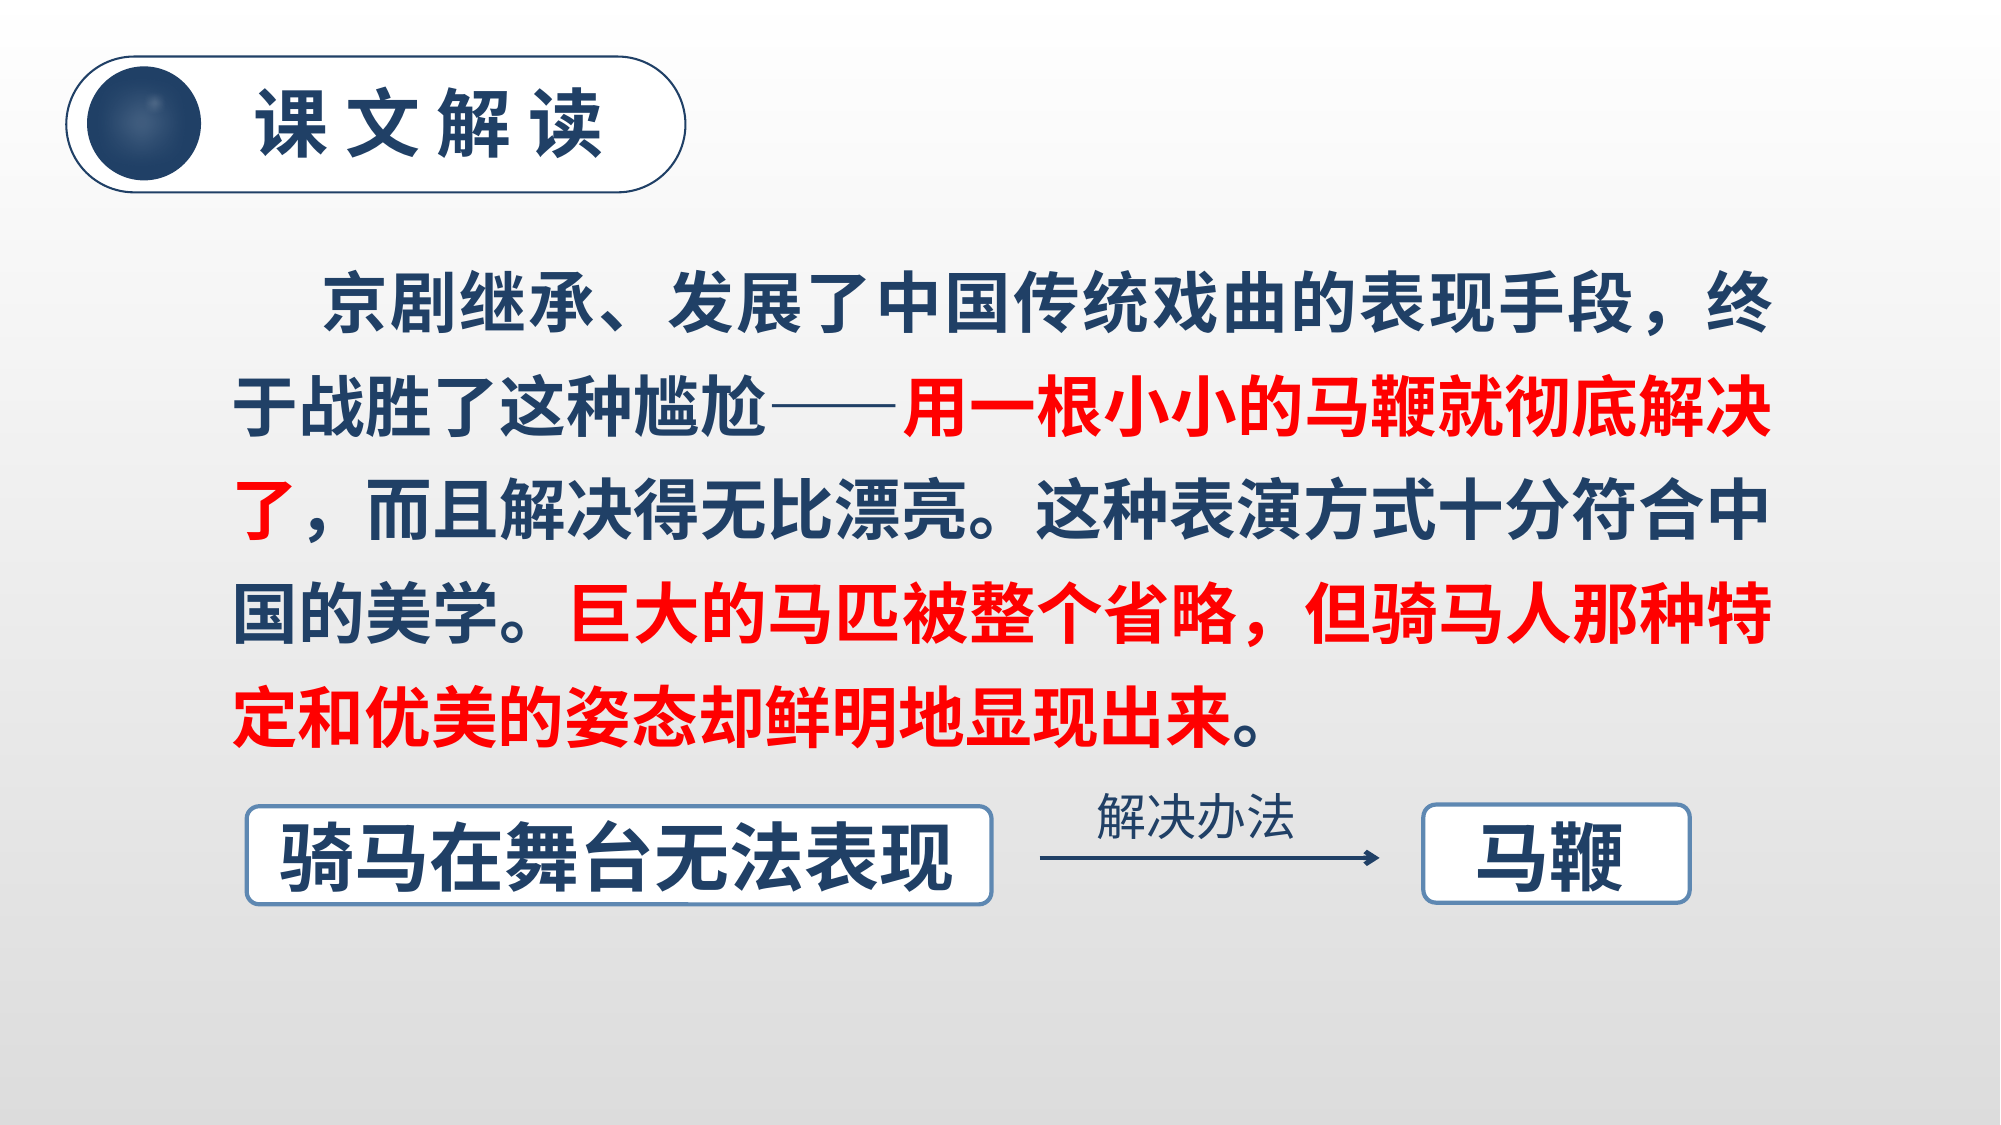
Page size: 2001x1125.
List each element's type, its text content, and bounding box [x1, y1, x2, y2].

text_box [1420, 803, 1690, 910]
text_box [1039, 777, 1380, 858]
text_box 京剧继承、发展了中国传统戏曲的表现手段，终于战胜了这种尴尬——用一根小小的马鞭就彻底解决了，而且解决得无比漂亮。这种表演方式十分符合中国的美学。巨大的马匹被整个省略，但骑马人那种特定和优美的姿态却鲜明地显现出来。 [216, 229, 1789, 764]
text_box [246, 803, 992, 910]
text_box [66, 53, 686, 193]
